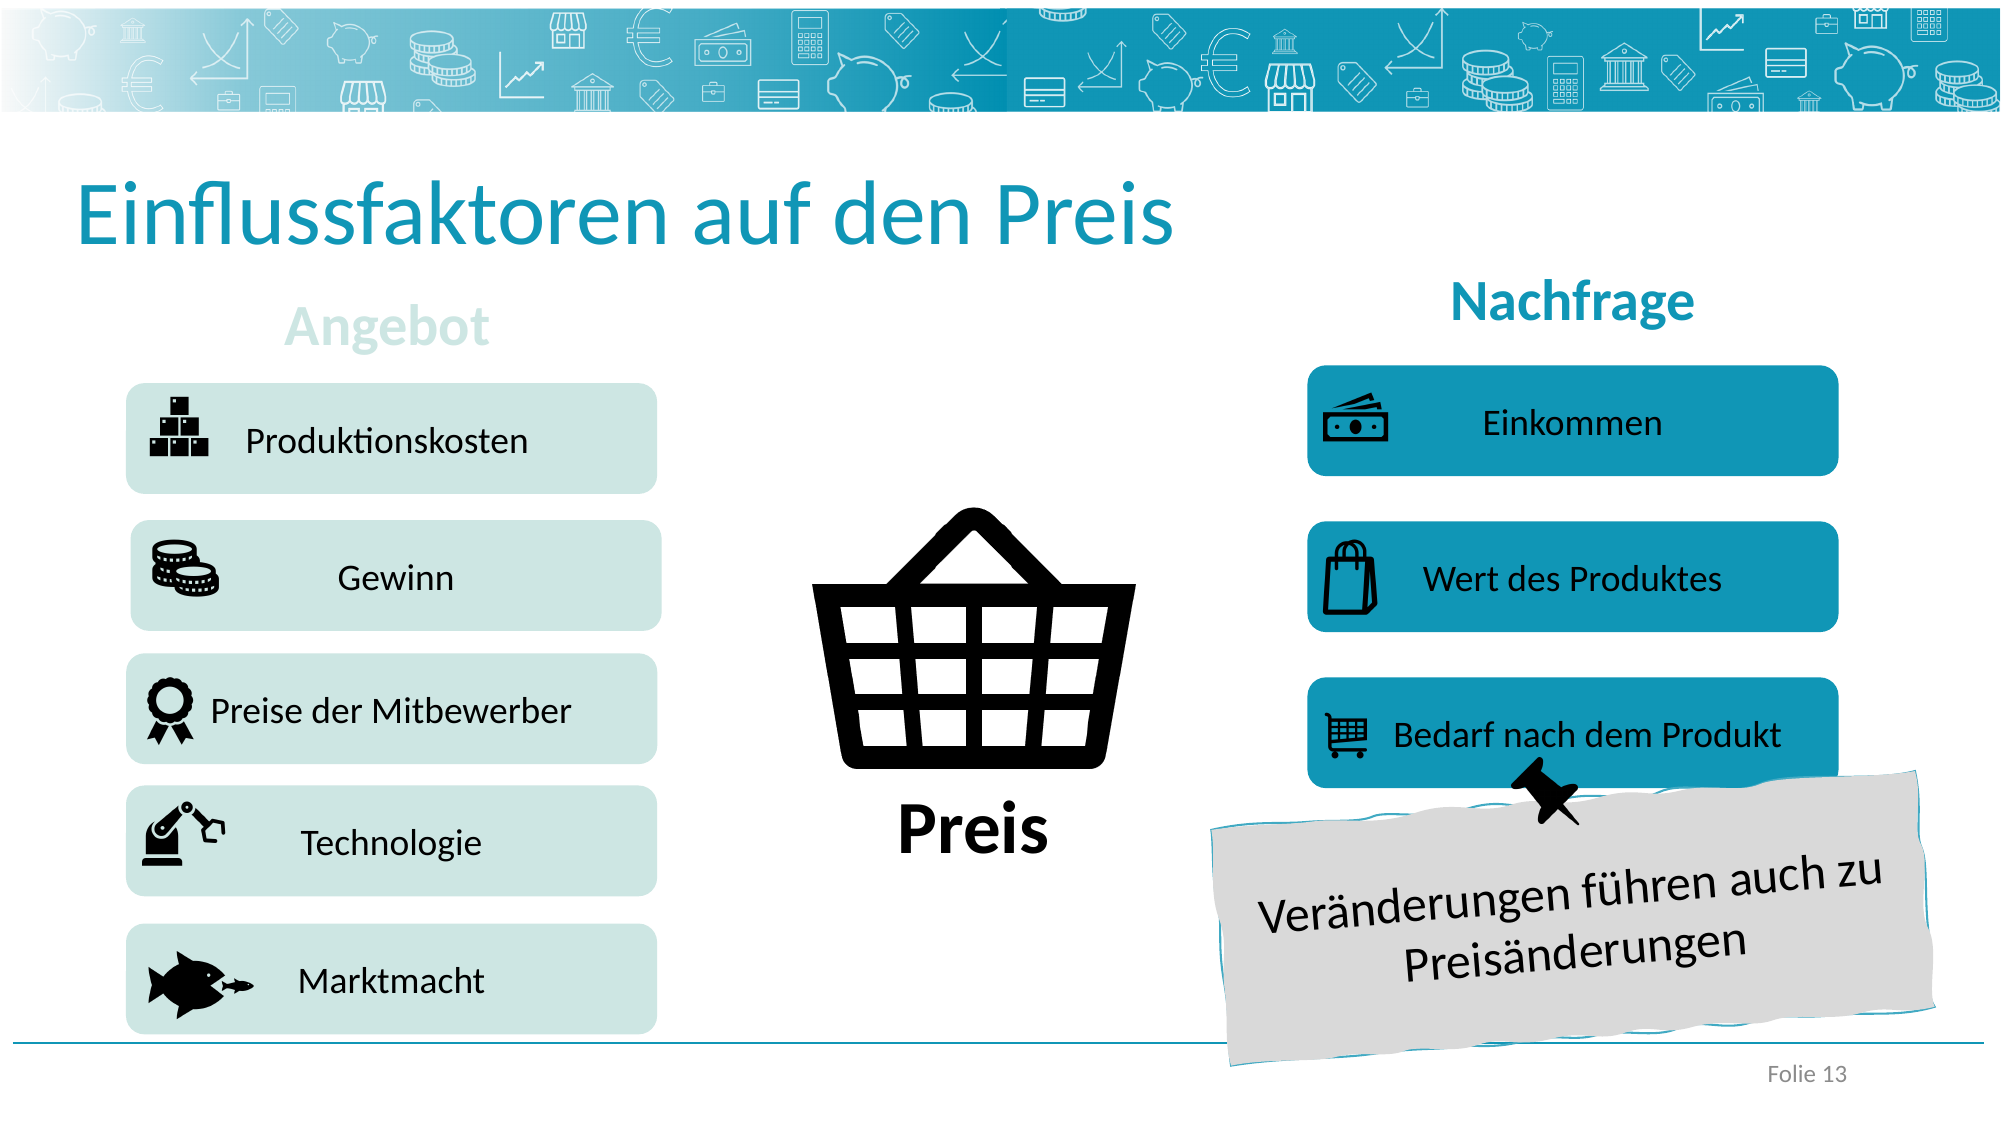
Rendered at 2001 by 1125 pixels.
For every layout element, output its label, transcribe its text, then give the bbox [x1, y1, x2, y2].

text_box Gewinn [129, 519, 663, 632]
text_box Preise der Mitbewerber [125, 652, 659, 766]
picture [1, 8, 964, 112]
title Einflussfaktoren auf den Preis [60, 131, 1786, 298]
text_box Technologie [124, 784, 659, 898]
picture [137, 787, 229, 879]
text_box Wert des Produktes [1306, 520, 1840, 634]
text_box Einkommen [1306, 364, 1840, 478]
text_box Marktmacht [124, 922, 659, 1036]
picture [141, 388, 217, 464]
slide_number 13 [1412, 1042, 1863, 1103]
text_box Veränderungen führen auch zu Preisänderungen [1210, 769, 1937, 1067]
picture [1499, 745, 1591, 837]
text_box Angebot [77, 279, 698, 365]
picture [146, 530, 222, 606]
picture [1320, 708, 1375, 763]
picture [784, 449, 1163, 828]
text_box Bedarf nach dem Produkt [1306, 676, 1840, 790]
text_box Produktionskosten [124, 382, 659, 495]
picture [146, 930, 256, 1041]
picture [1006, 8, 2001, 112]
picture [1309, 536, 1391, 618]
text_box Preis [700, 771, 1247, 876]
picture [970, 99, 974, 109]
picture [132, 673, 208, 749]
picture [1320, 383, 1391, 453]
text_box Nachfrage [1262, 254, 1884, 340]
